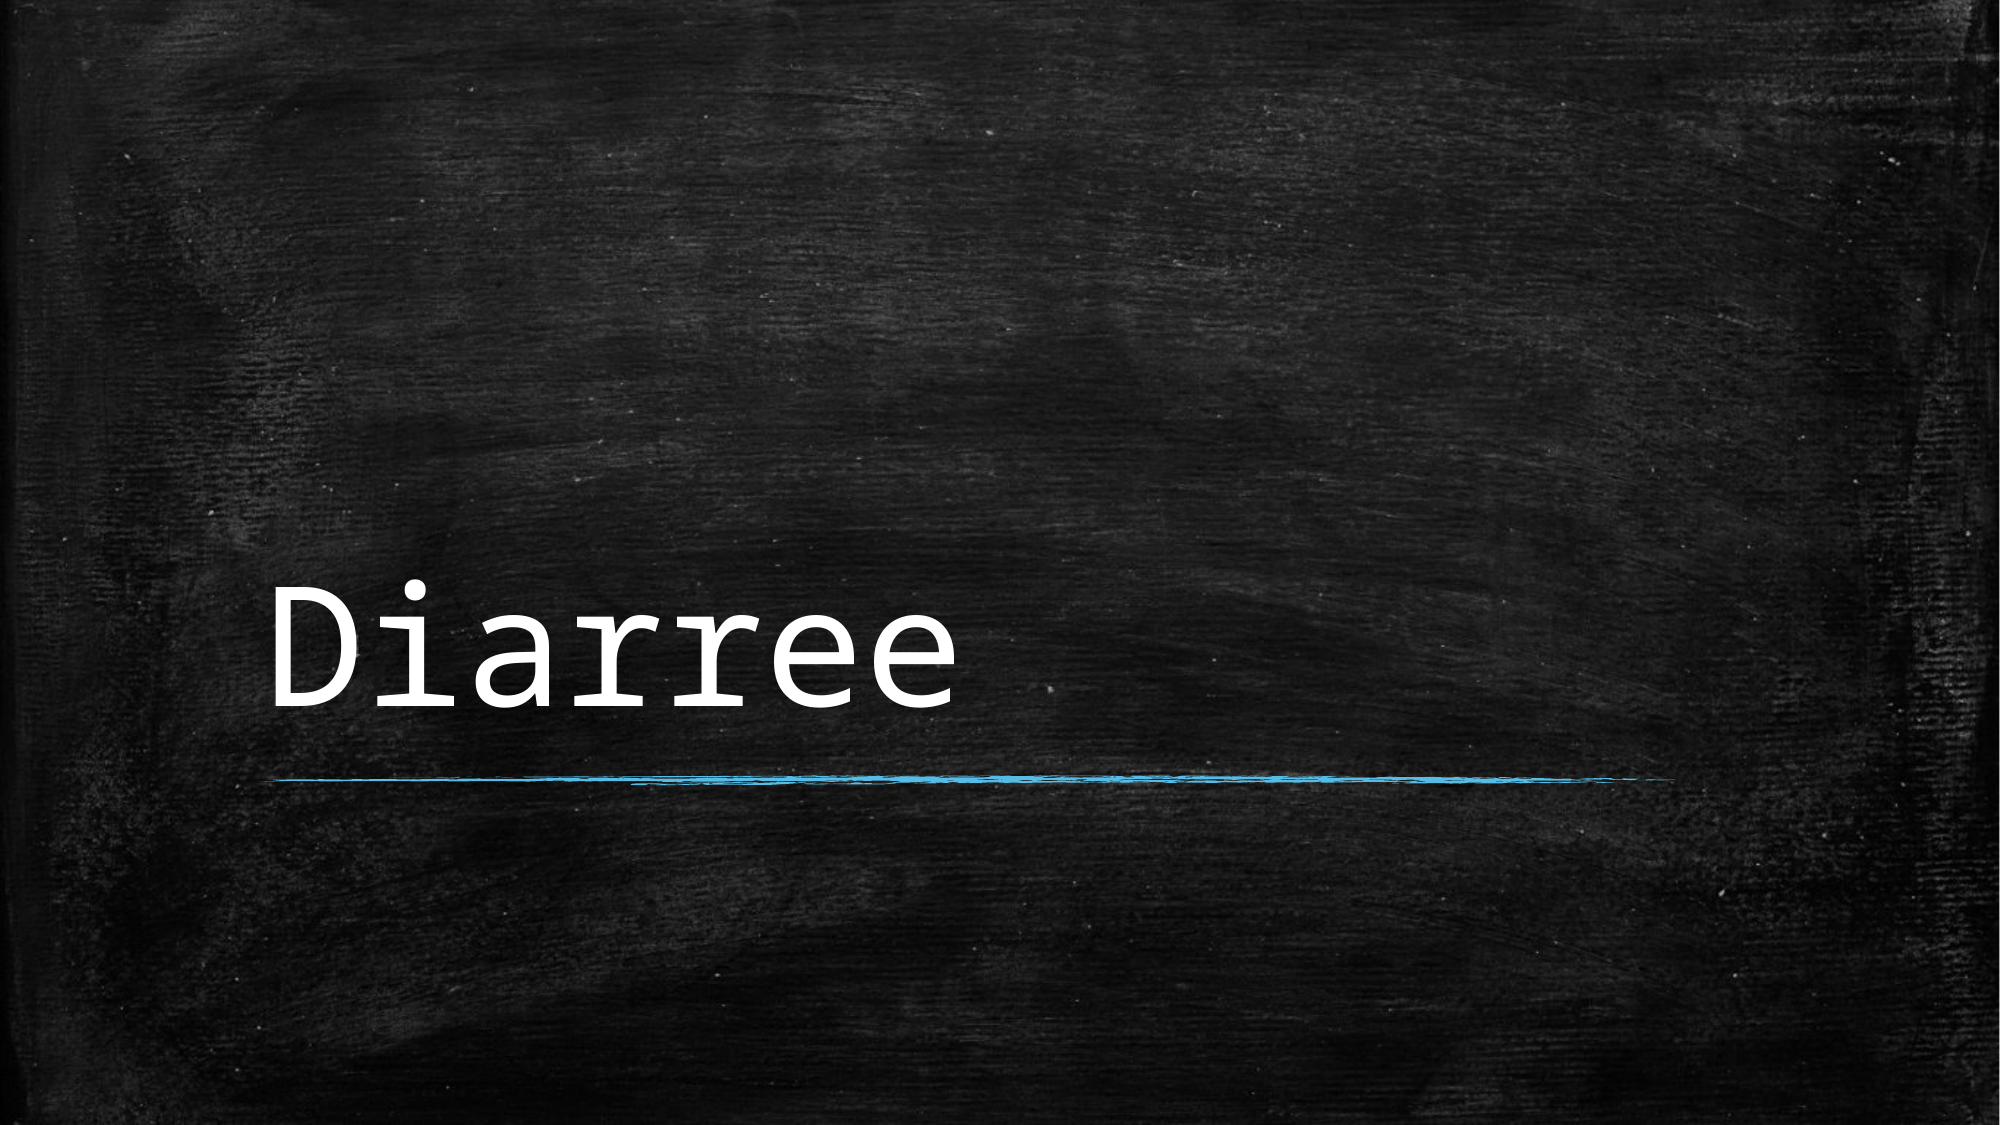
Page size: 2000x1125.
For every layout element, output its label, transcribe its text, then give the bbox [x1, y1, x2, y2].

title Diarree [249, 312, 1750, 750]
